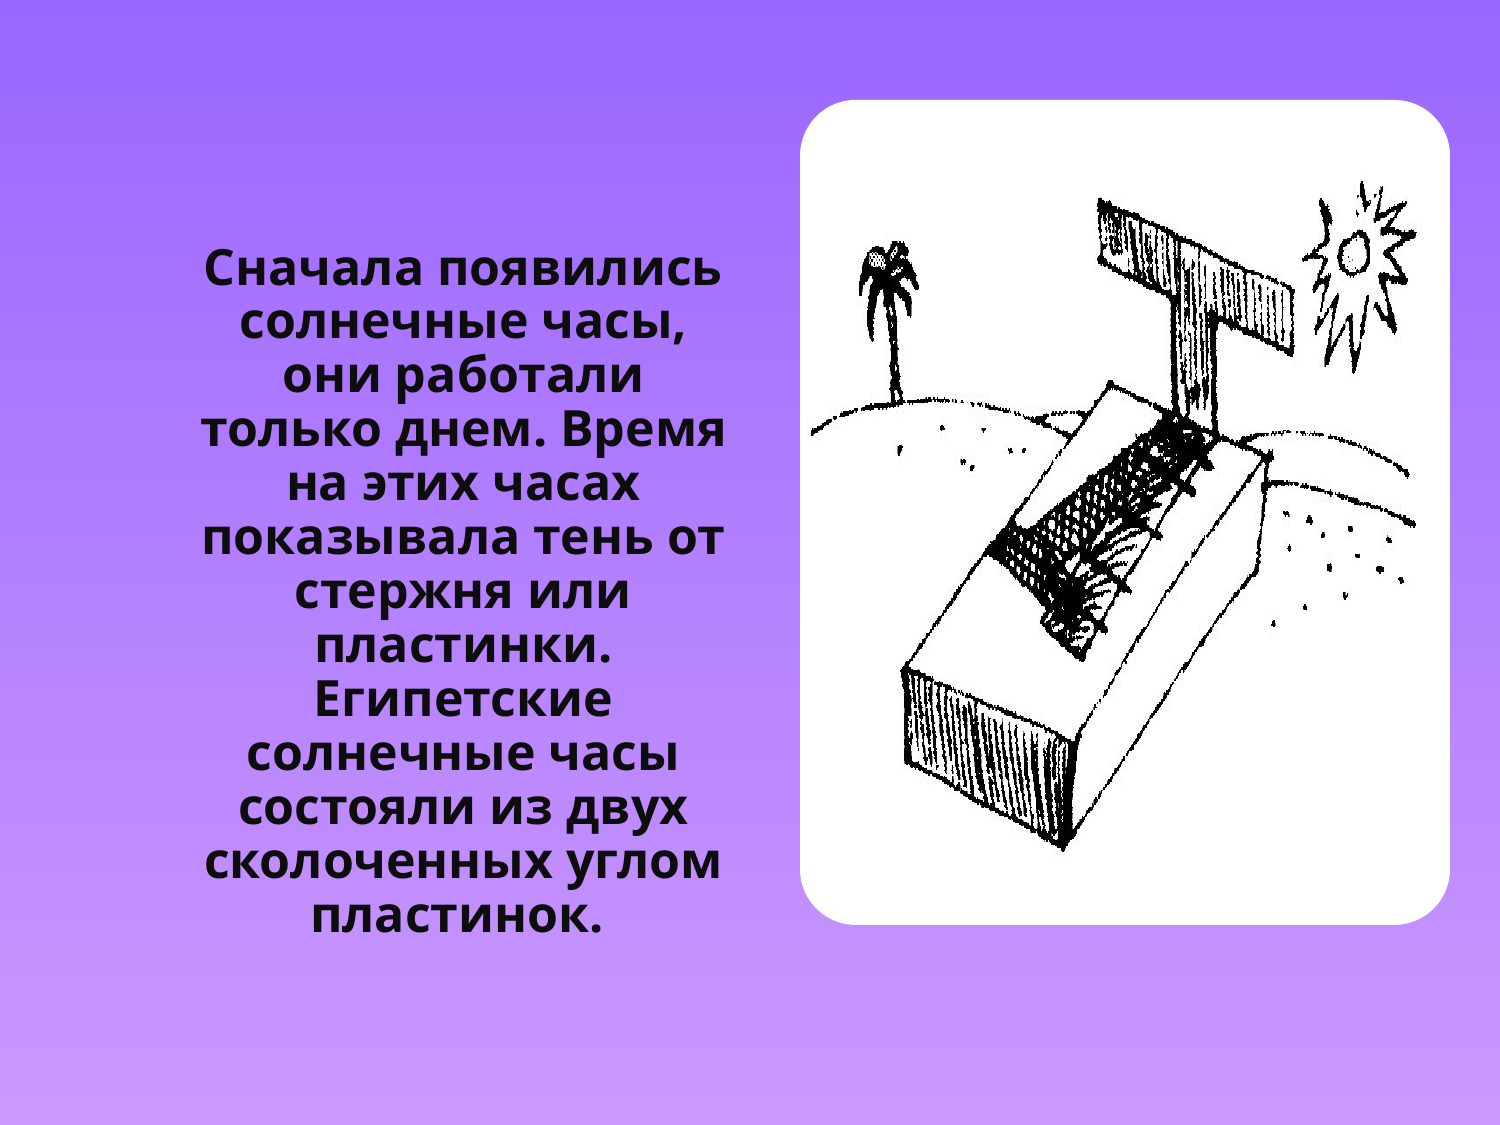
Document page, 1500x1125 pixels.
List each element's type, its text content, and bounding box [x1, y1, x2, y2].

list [799, 99, 1451, 926]
list Сначала появились солнечные часы, они работали только днем. Время на этих часах показывала тень от стержня или пластинки. Египетские солнечные часы состояли из двух сколоченных углом пластинок. [93, 234, 744, 997]
